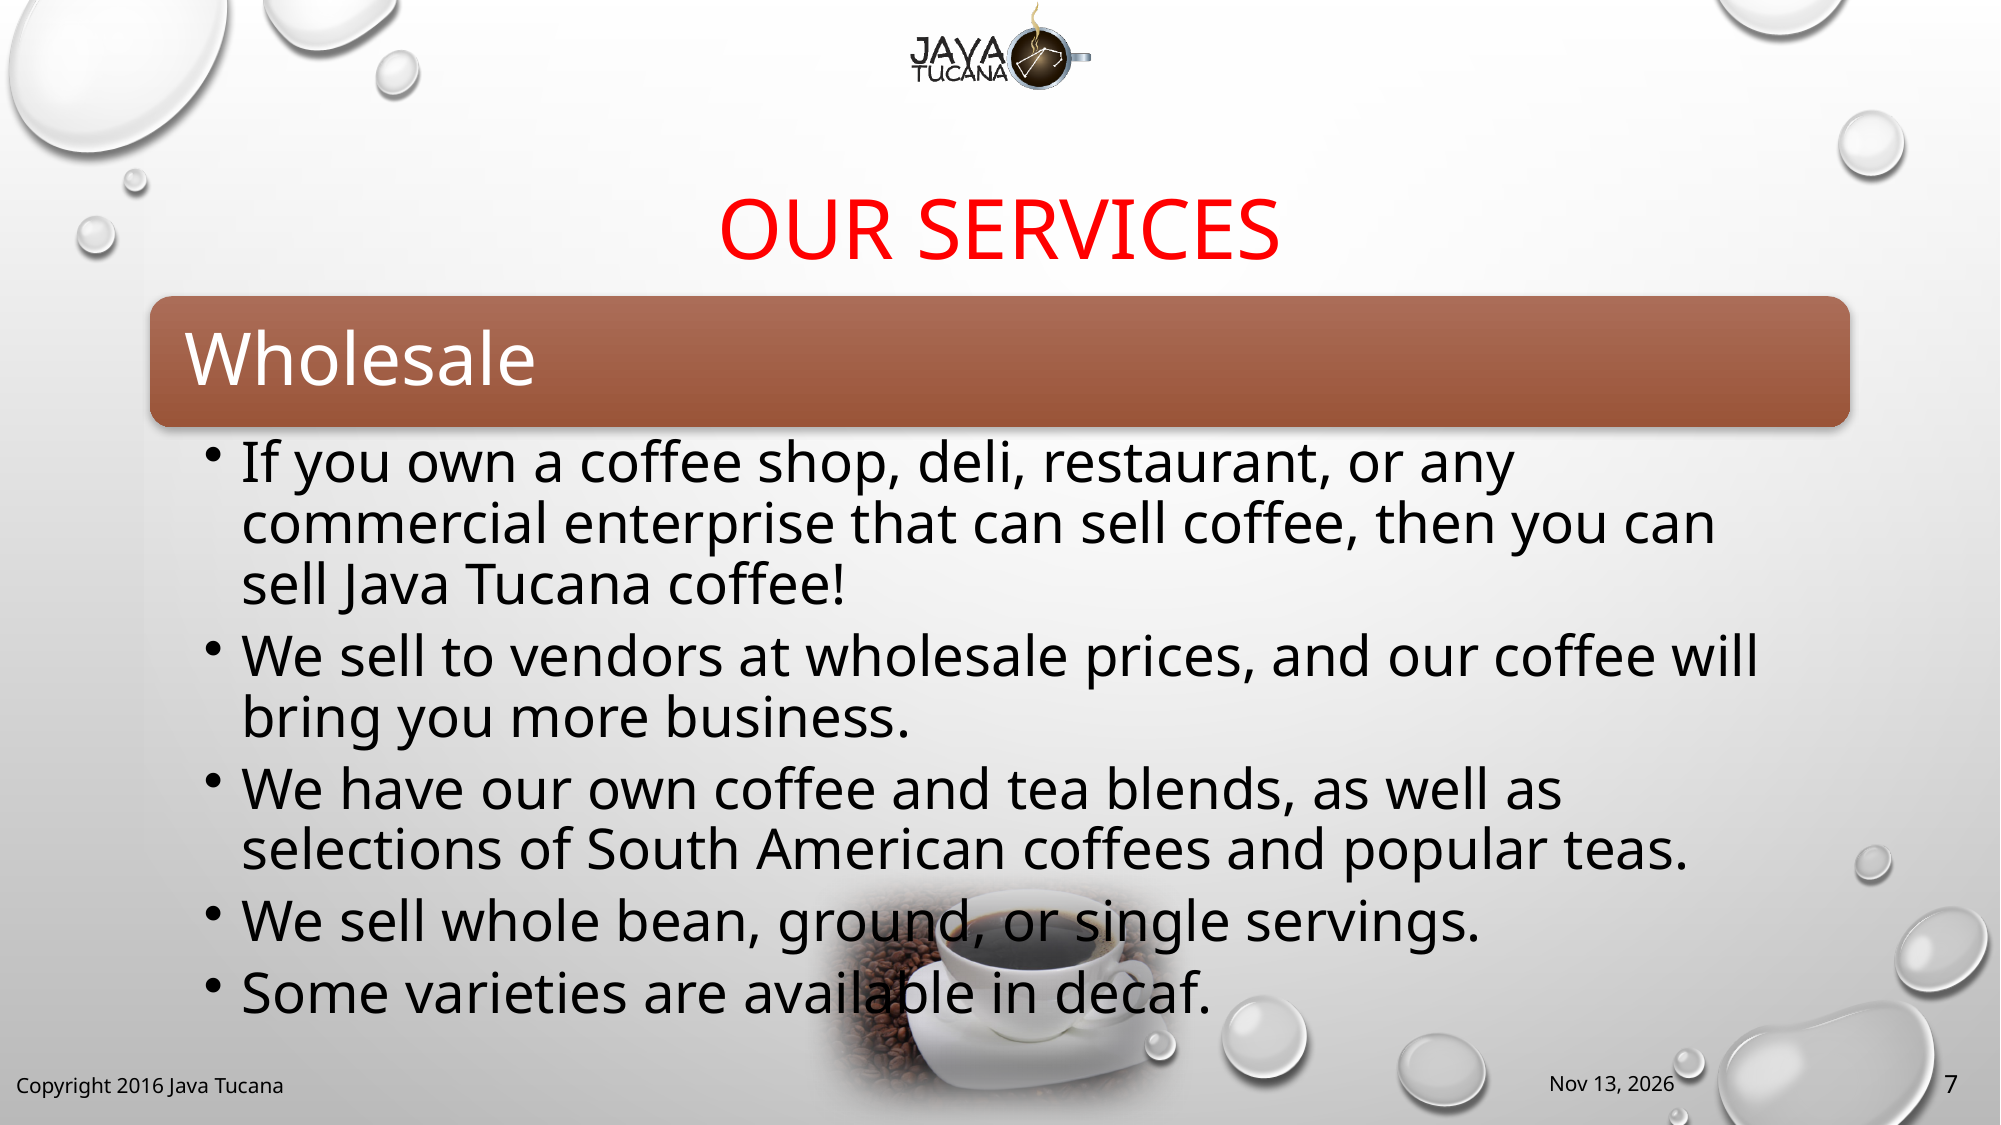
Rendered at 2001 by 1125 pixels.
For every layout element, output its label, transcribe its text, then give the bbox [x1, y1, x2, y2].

slide_number 5-May-16 [1239, 1055, 1690, 1116]
title Our Services [149, 101, 1851, 284]
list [149, 284, 1851, 951]
slide_number 7 [1848, 1055, 1974, 1116]
picture [0, 0, 2001, 1125]
footer Copyright 2016 Java Tucana [1, 1055, 1096, 1116]
